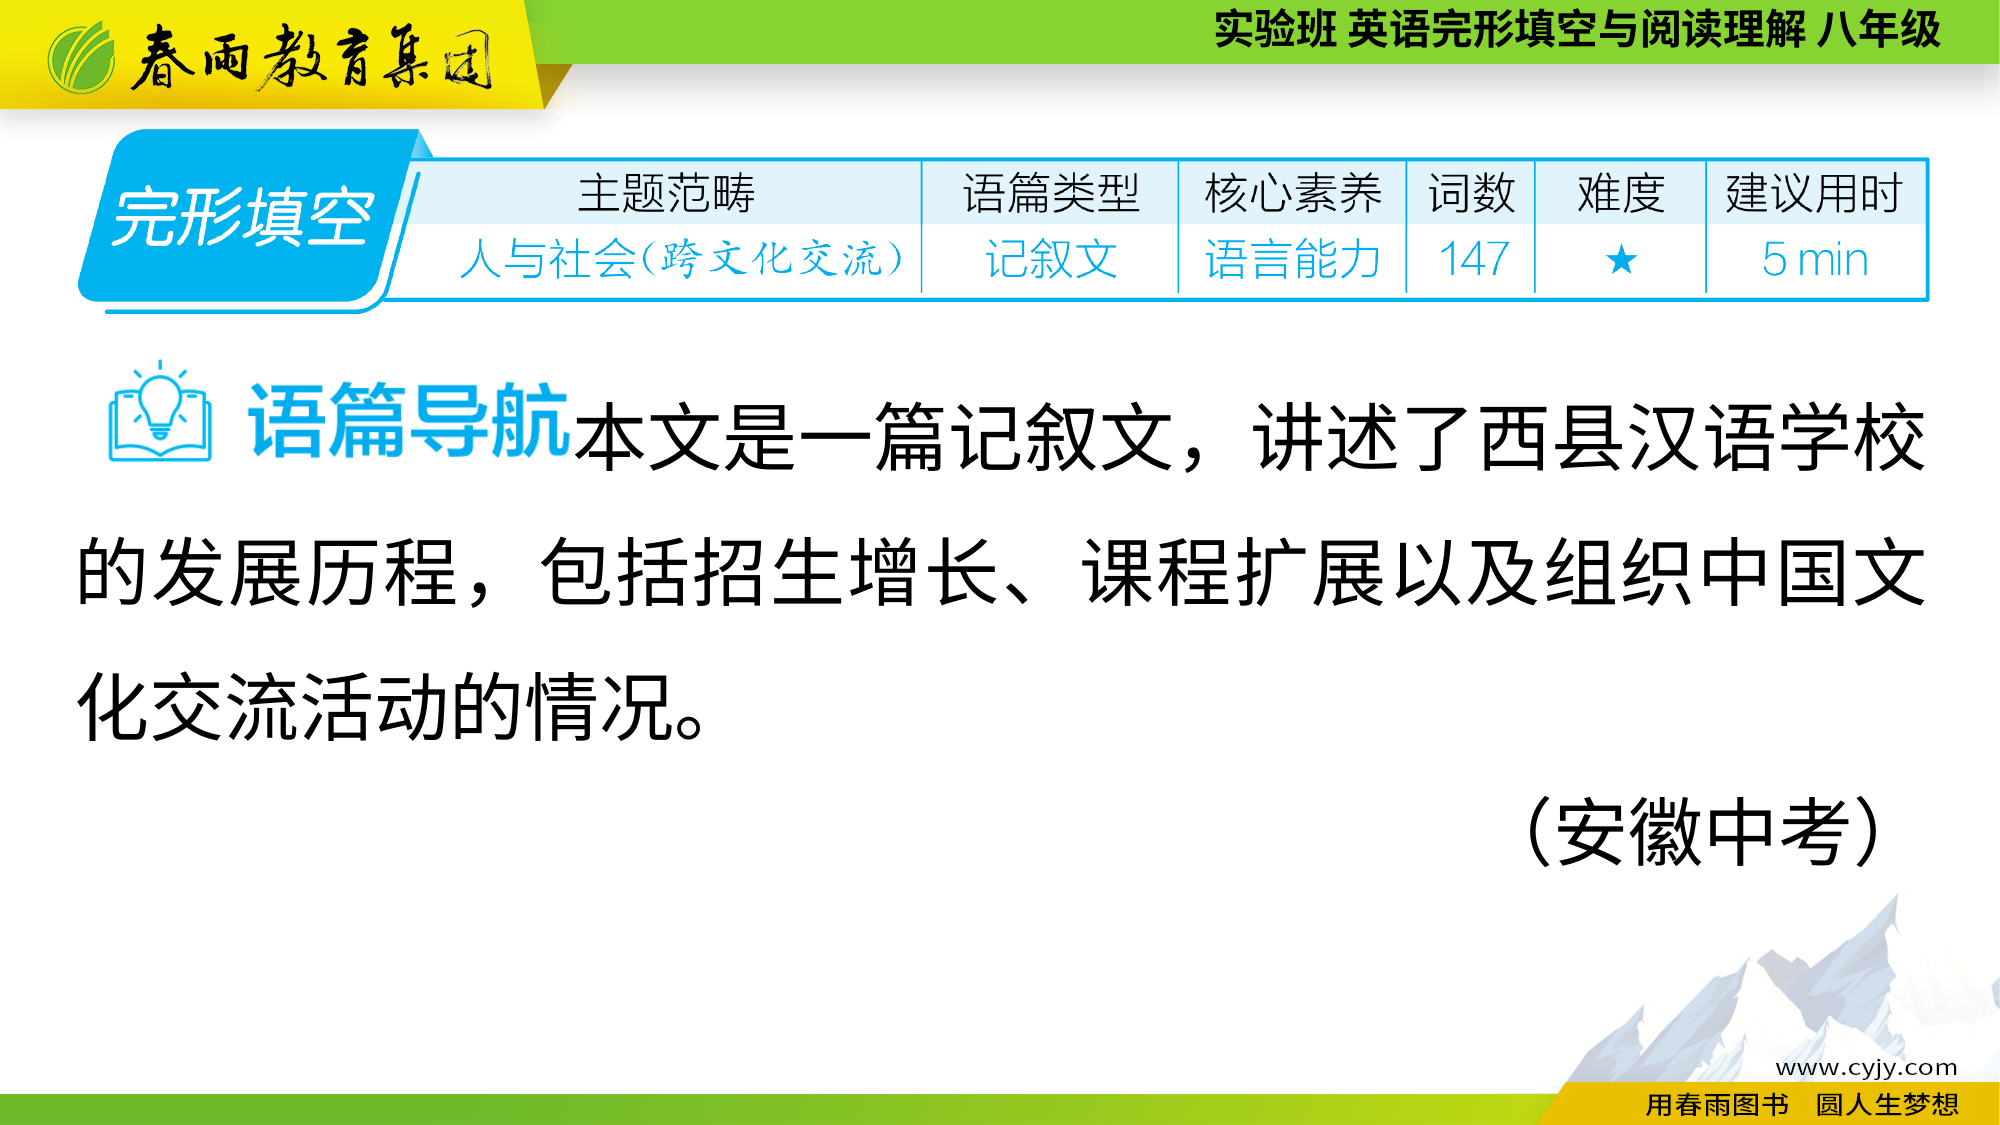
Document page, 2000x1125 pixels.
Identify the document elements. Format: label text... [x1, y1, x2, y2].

list 本文是一篇记叙文，讲述了西县汉语学校的发展历程，包括招生增长、课程扩展以及组织中国文化交流活动的情况。 [59, 338, 1944, 732]
text_box （安徽中考） [59, 732, 1944, 883]
picture [0, 0, 2000, 1125]
